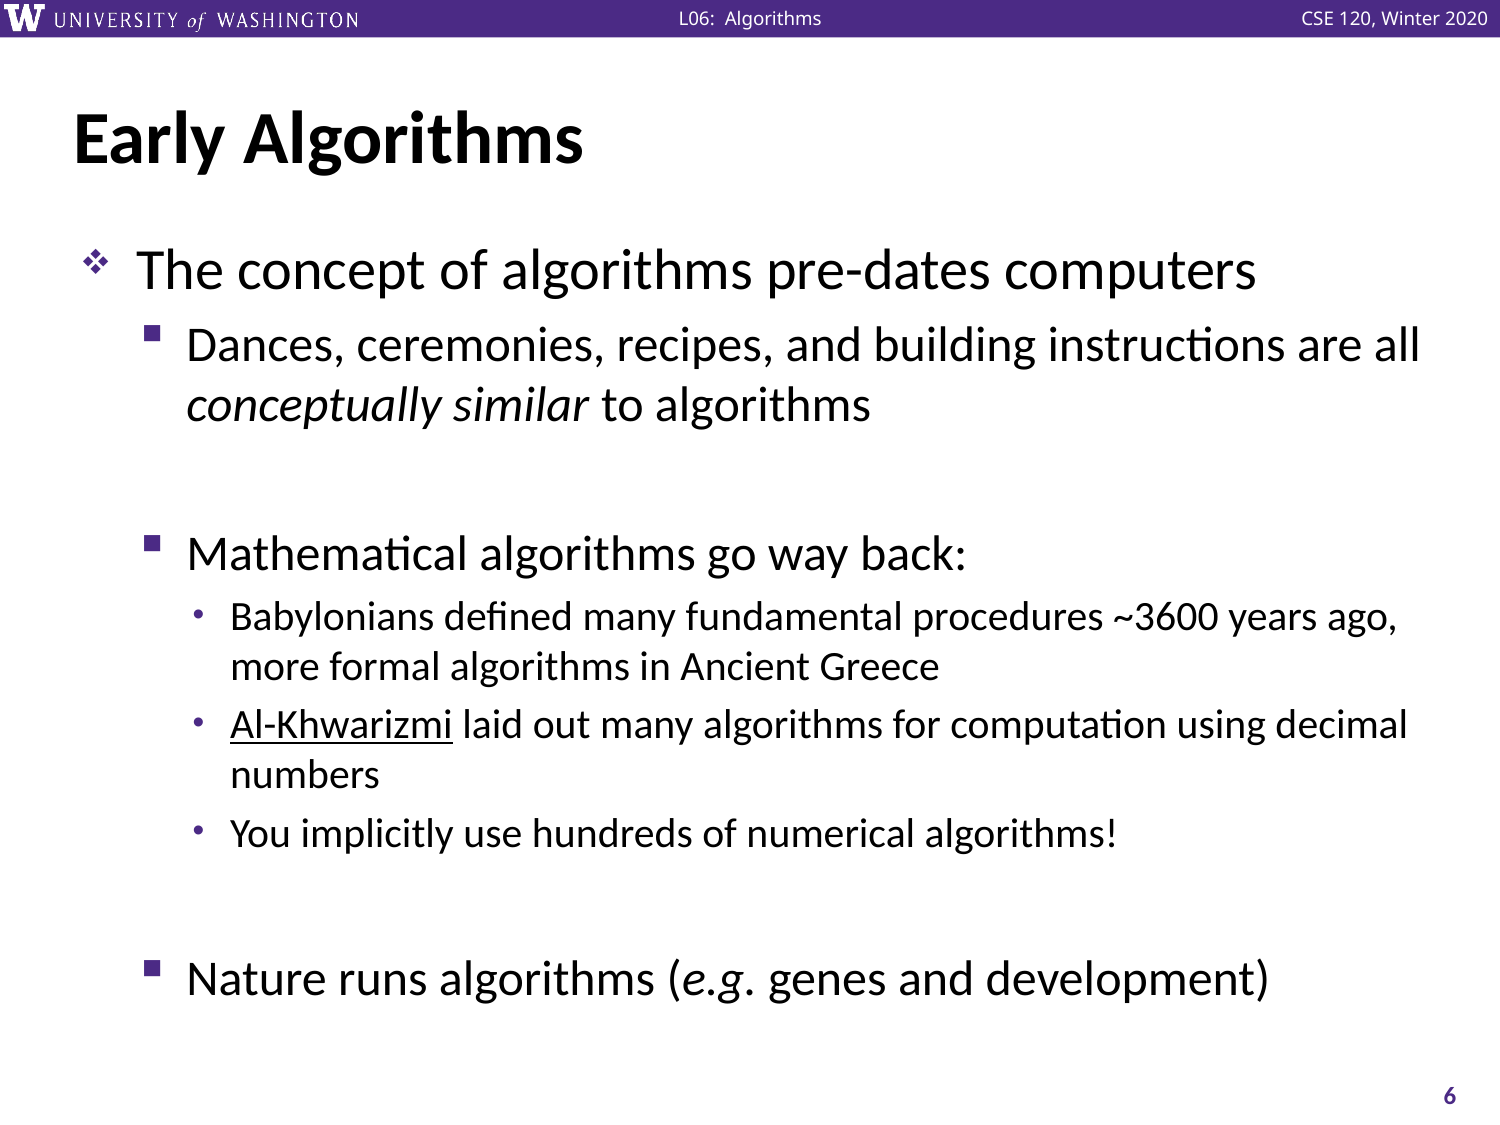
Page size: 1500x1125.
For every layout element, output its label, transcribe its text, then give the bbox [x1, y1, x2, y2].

picture [4, 4, 358, 32]
slide_number 6 [1400, 1065, 1500, 1125]
list The concept of algorithms pre-dates computers Dances, ceremonies, recipes, and building instructions are all conceptually similar to algorithms Mathematical algorithms go way back: Babylonians defined many fundamental procedures ~3600 years ago, more formal algorithms in Ancient Greece Al-Khwarizmi laid out many algorithms for computation using decimal numbers You implicitly use hundreds of numerical algorithms! Nature runs algorithms (e.g. genes and development) [64, 223, 1438, 1040]
title Early Algorithms [58, 71, 1438, 197]
